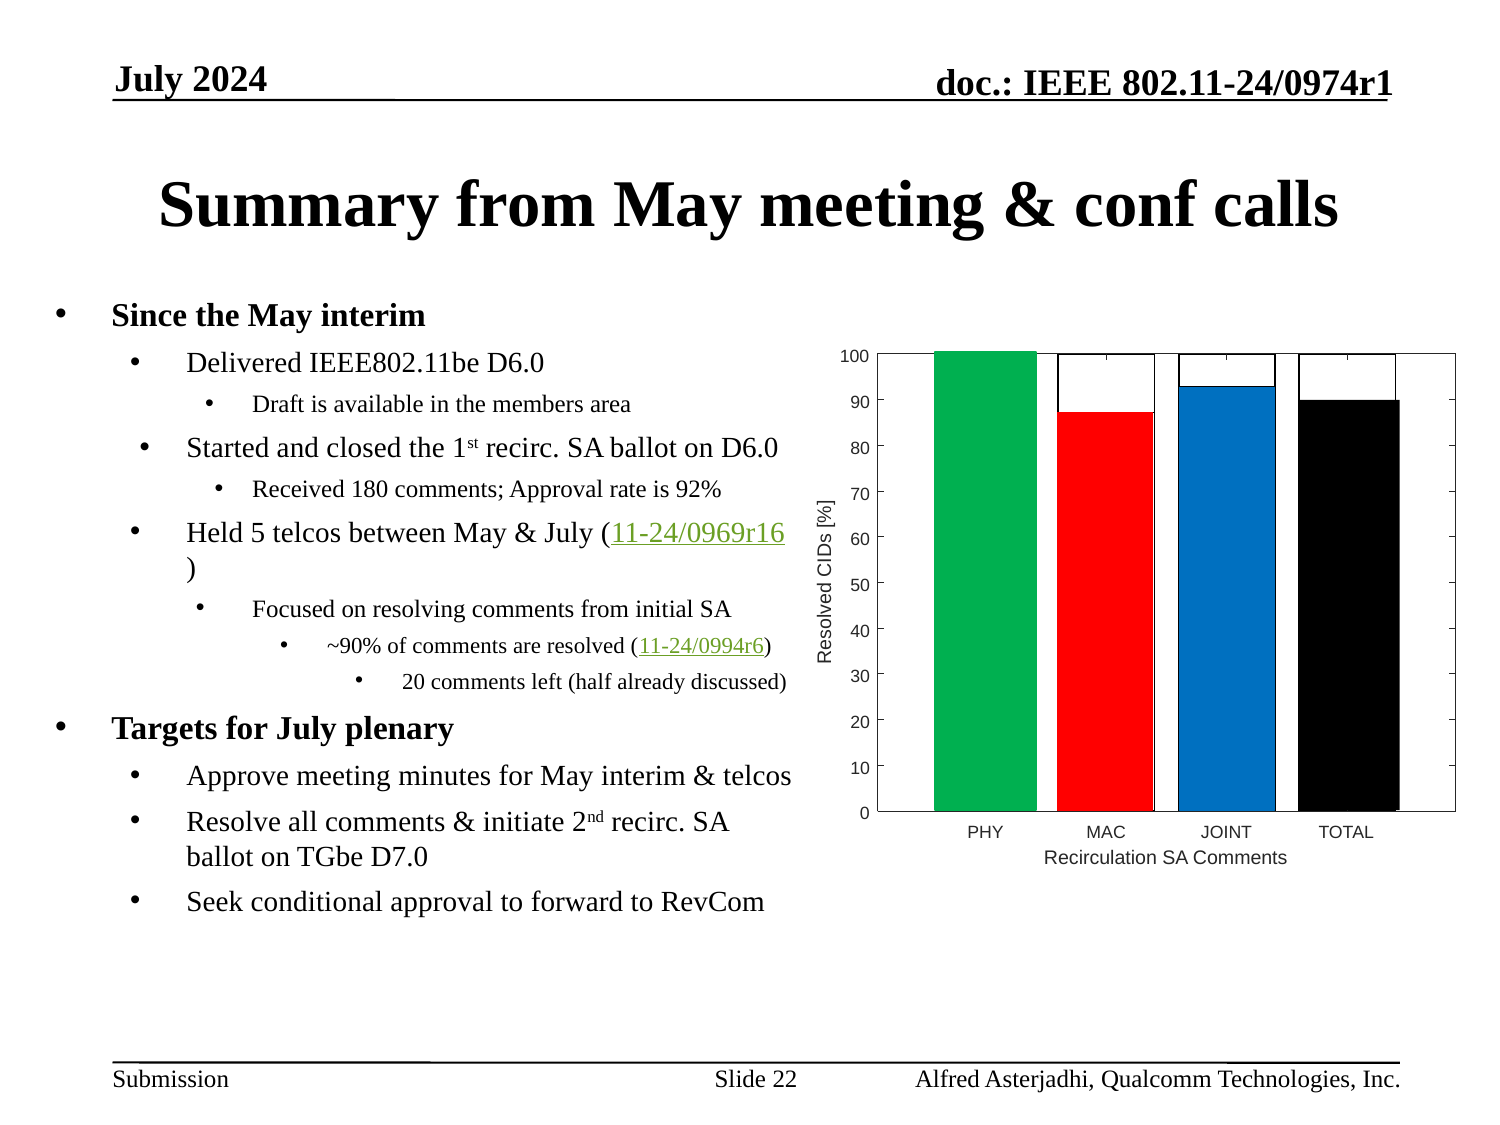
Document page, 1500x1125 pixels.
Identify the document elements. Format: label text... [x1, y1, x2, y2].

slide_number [114, 54, 423, 100]
slide_number Slide 22 [712, 1061, 800, 1123]
footer Alfred Asterjadhi, Qualcomm Technologies, Inc. [878, 1061, 1402, 1093]
list Since the May interim Delivered IEEE802.11be D6.0 Draft is available in the members area Started and closed the 1st recirc. SA ballot on D6.0 Received 180 comments; Approval rate is 92% Held 5 telcos between May & July (11-24/0969r16) Focused on resolving comments from initial SA ~90% of comments are resolved (11-24/0994r6) 20 comments left (half already discussed) Targets for July plenary Approve meeting minutes for May interim & telcos Resolve all comments & initiate 2nd recirc. SA ballot on TGbe D7.0 Seek conditional approval to forward to RevCom [39, 285, 809, 1011]
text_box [779, 312, 1500, 872]
title Summary from May meeting & conf calls [112, 112, 1388, 288]
